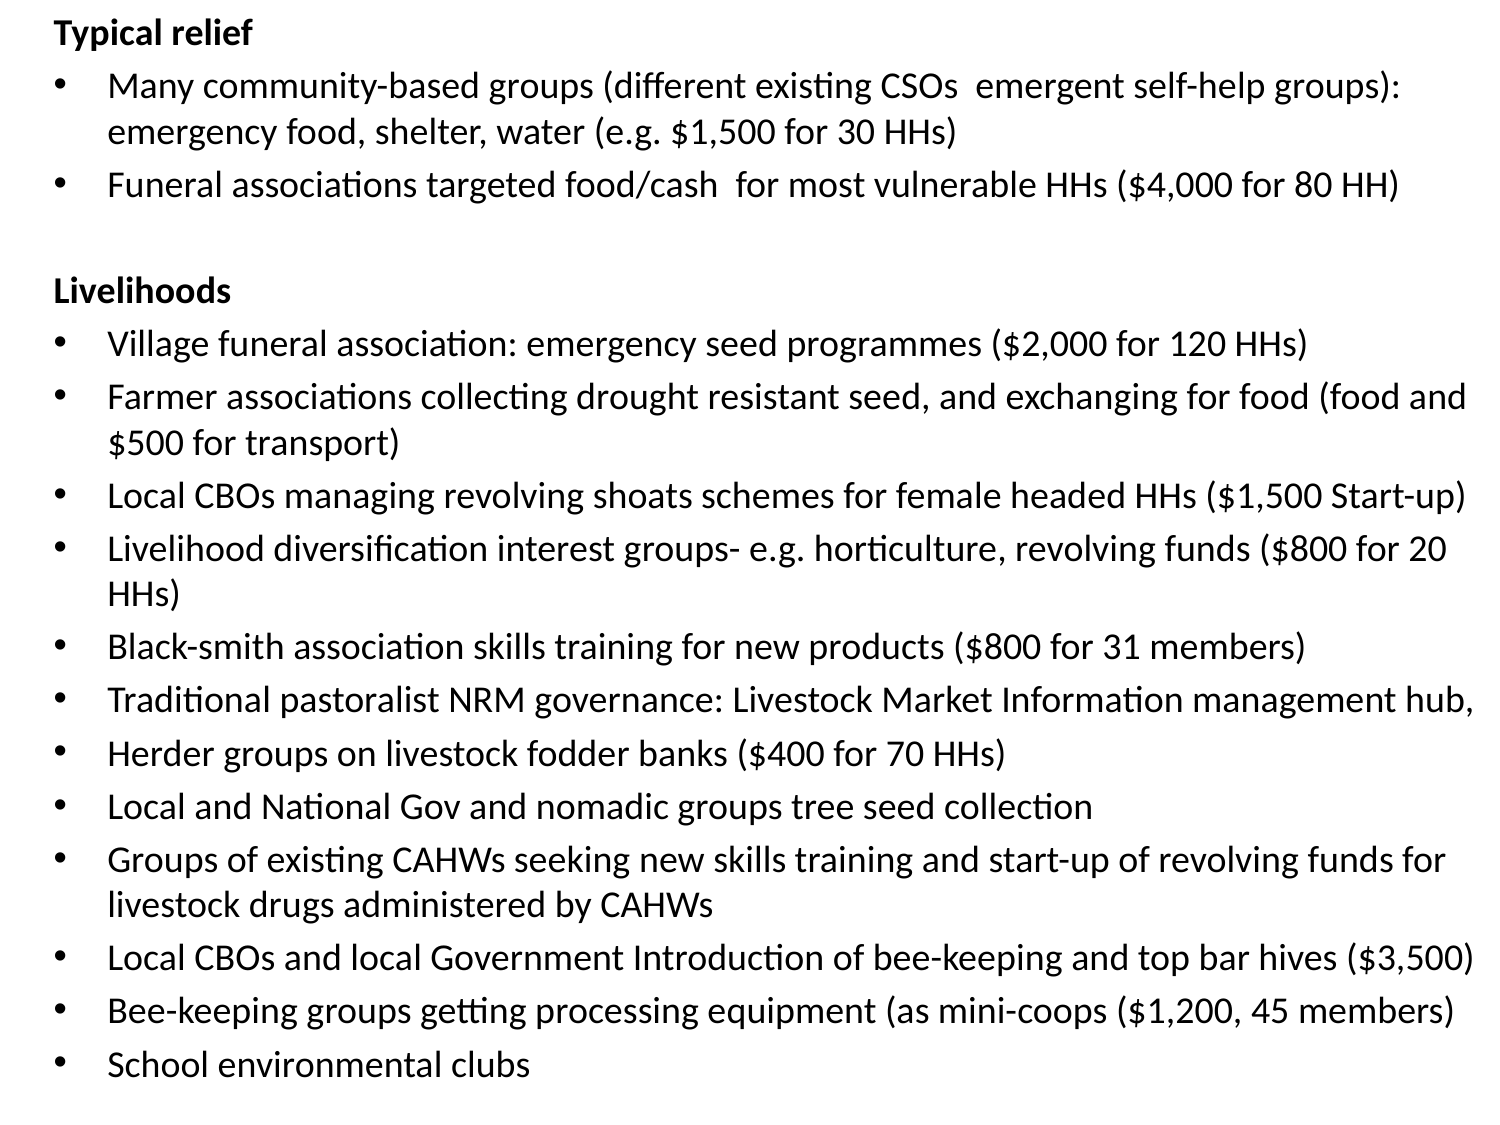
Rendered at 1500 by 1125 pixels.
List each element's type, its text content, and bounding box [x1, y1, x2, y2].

list Typical relief Many community-based groups (different existing CSOs emergent self-help groups): emergency food, shelter, water (e.g. $1,500 for 30 HHs) Funeral associations targeted food/cash for most vulnerable HHs ($4,000 for 80 HH) Livelihoods Village funeral association: emergency seed programmes ($2,000 for 120 HHs) Farmer associations collecting drought resistant seed, and exchanging for food (food and $500 for transport) Local CBOs managing revolving shoats schemes for female headed HHs ($1,500 Start-up) Livelihood diversification interest groups- e.g. horticulture, revolving funds ($800 for 20 HHs) Black-smith association skills training for new products ($800 for 31 members) Traditional pastoralist NRM governance: Livestock Market Information management hub, Herder groups on livestock fodder banks ($400 for 70 HHs) Local and National Gov and nomadic groups tree seed collection Groups of existing CAHWs seeking new skills training and start-up of revolving funds for livestock drugs administered by CAHWs Local CBOs and local Government Introduction of bee-keeping and top bar hives ($3,500) Bee-keeping groups getting processing equipment (as mini-coops ($1,200, 45 members) School environmental clubs [0, 0, 1500, 1125]
